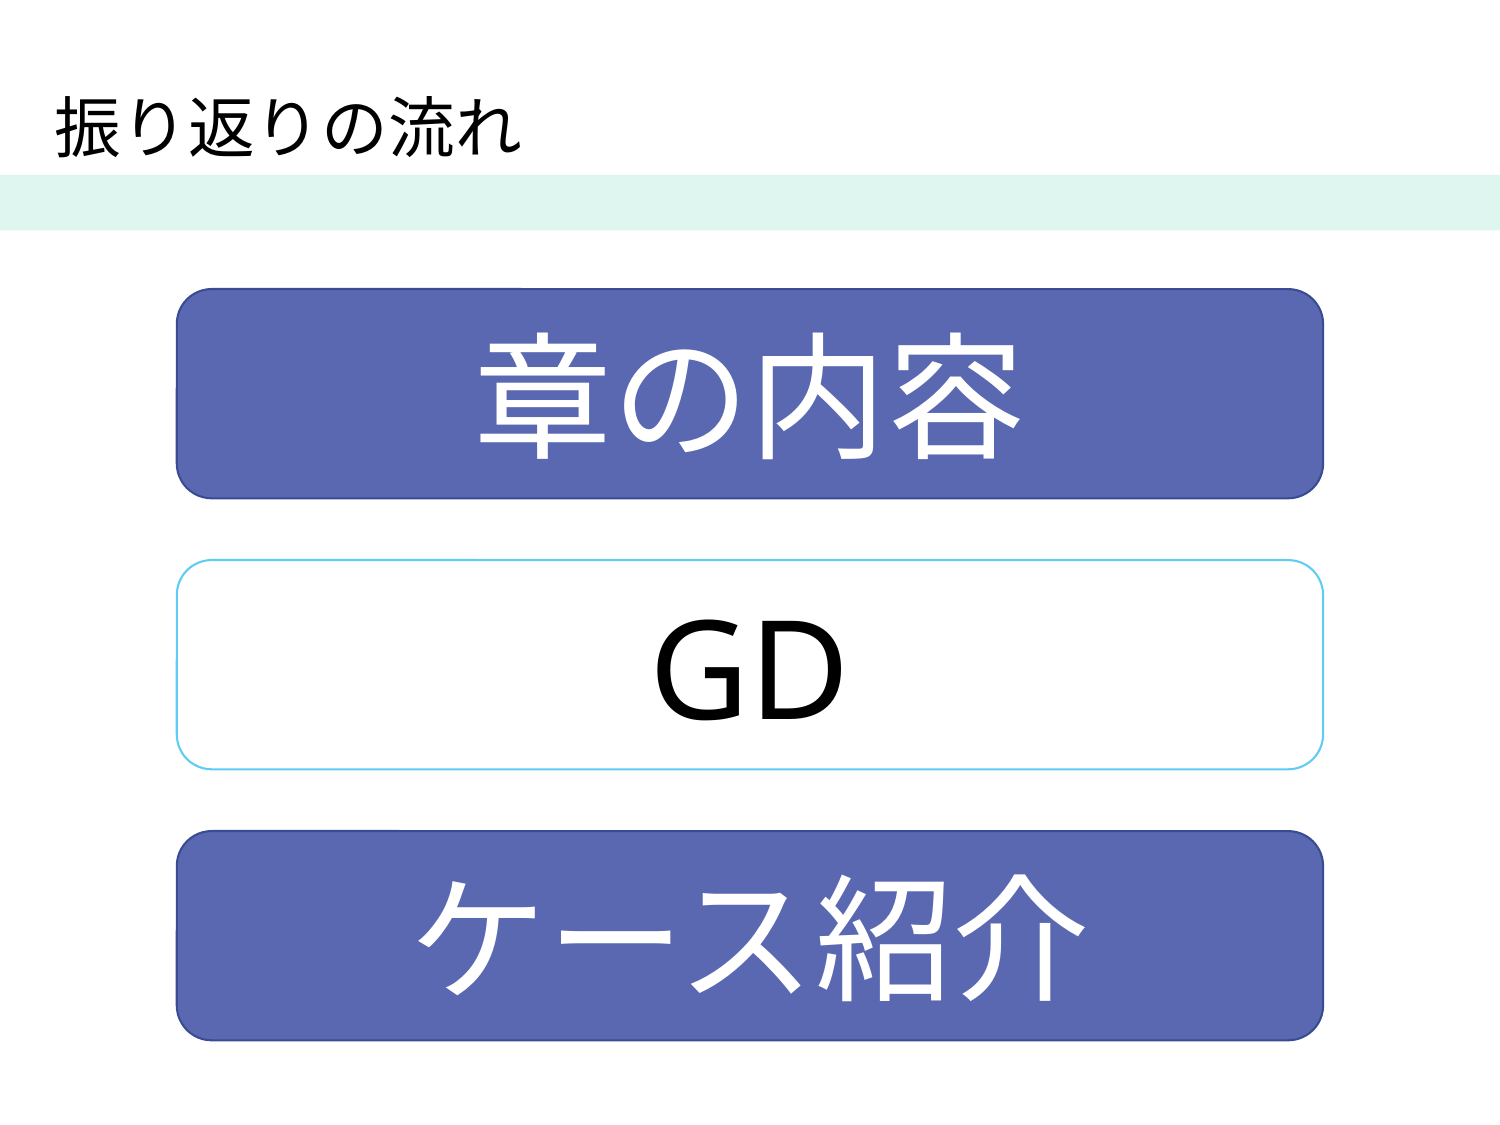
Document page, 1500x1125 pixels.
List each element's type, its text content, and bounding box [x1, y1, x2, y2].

text_box GD [175, 558, 1325, 771]
text_box [0, 174, 1500, 231]
text_box ケース紹介 [175, 829, 1325, 1042]
text_box 章の内容 [175, 287, 1325, 500]
text_box 振り返りの流れ [40, 78, 655, 174]
